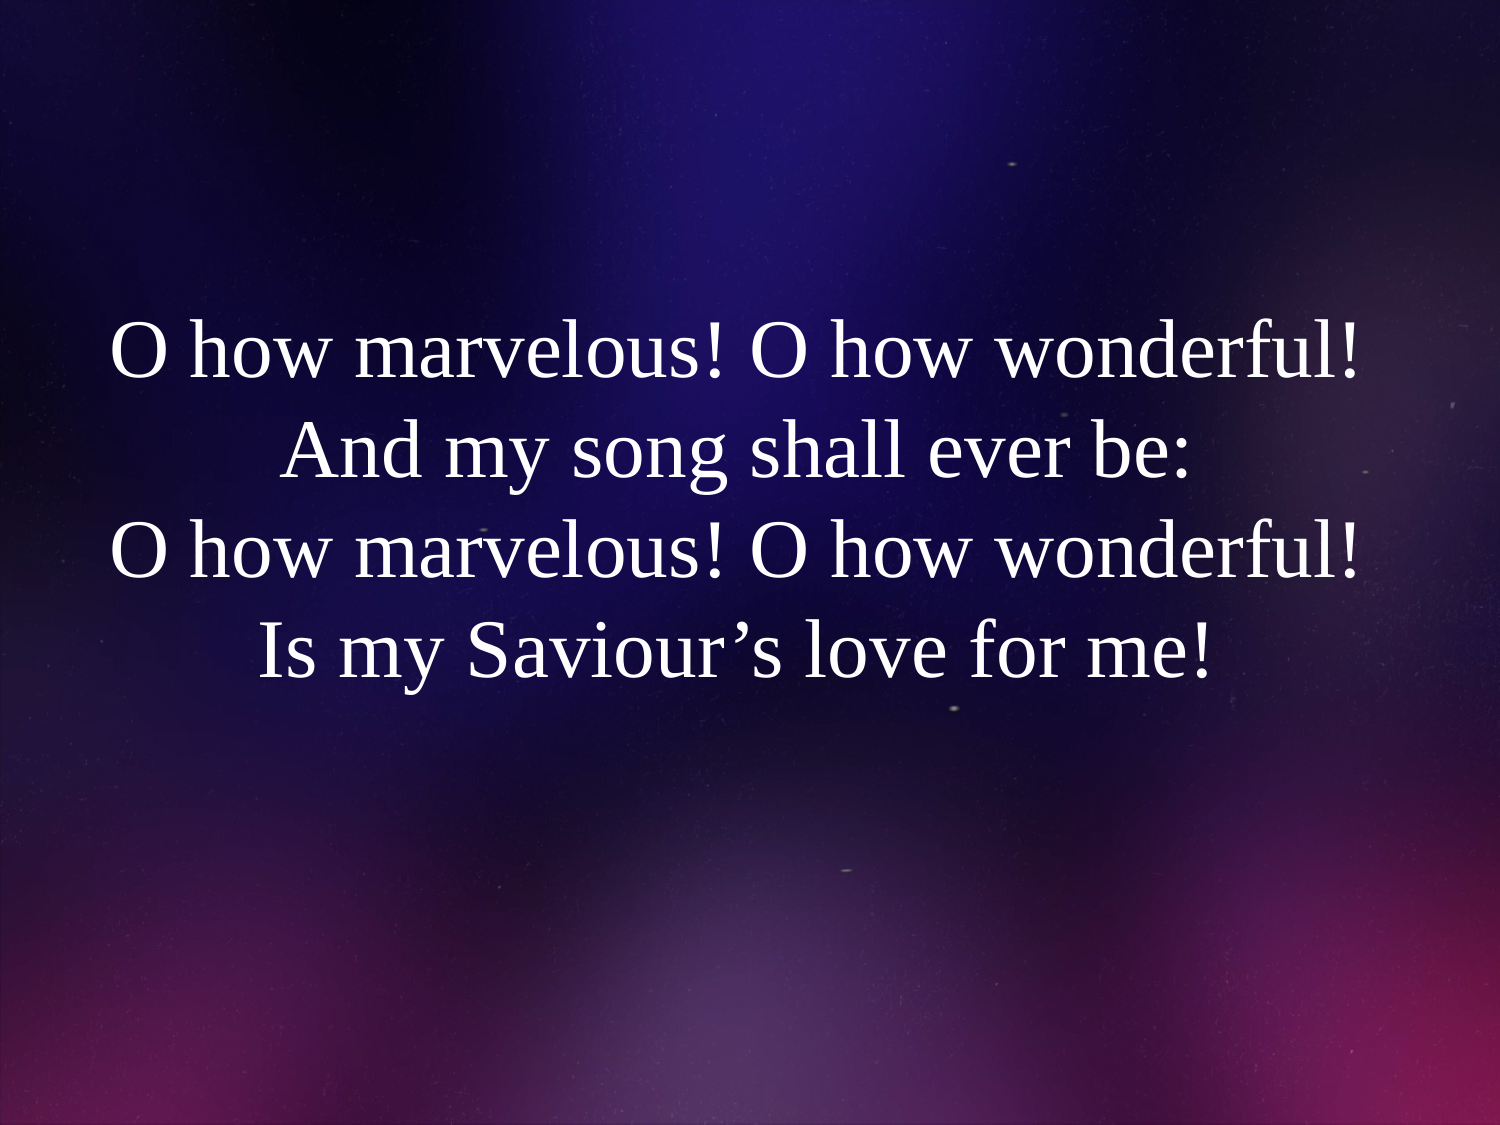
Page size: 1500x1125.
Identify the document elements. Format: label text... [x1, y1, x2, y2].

title O how marvelous! O how wonderful! And my song shall ever be: O how marvelous! O how wonderful! Is my Saviour’s love for me! [37, 500, 1438, 688]
picture [0, 0, 1500, 1125]
